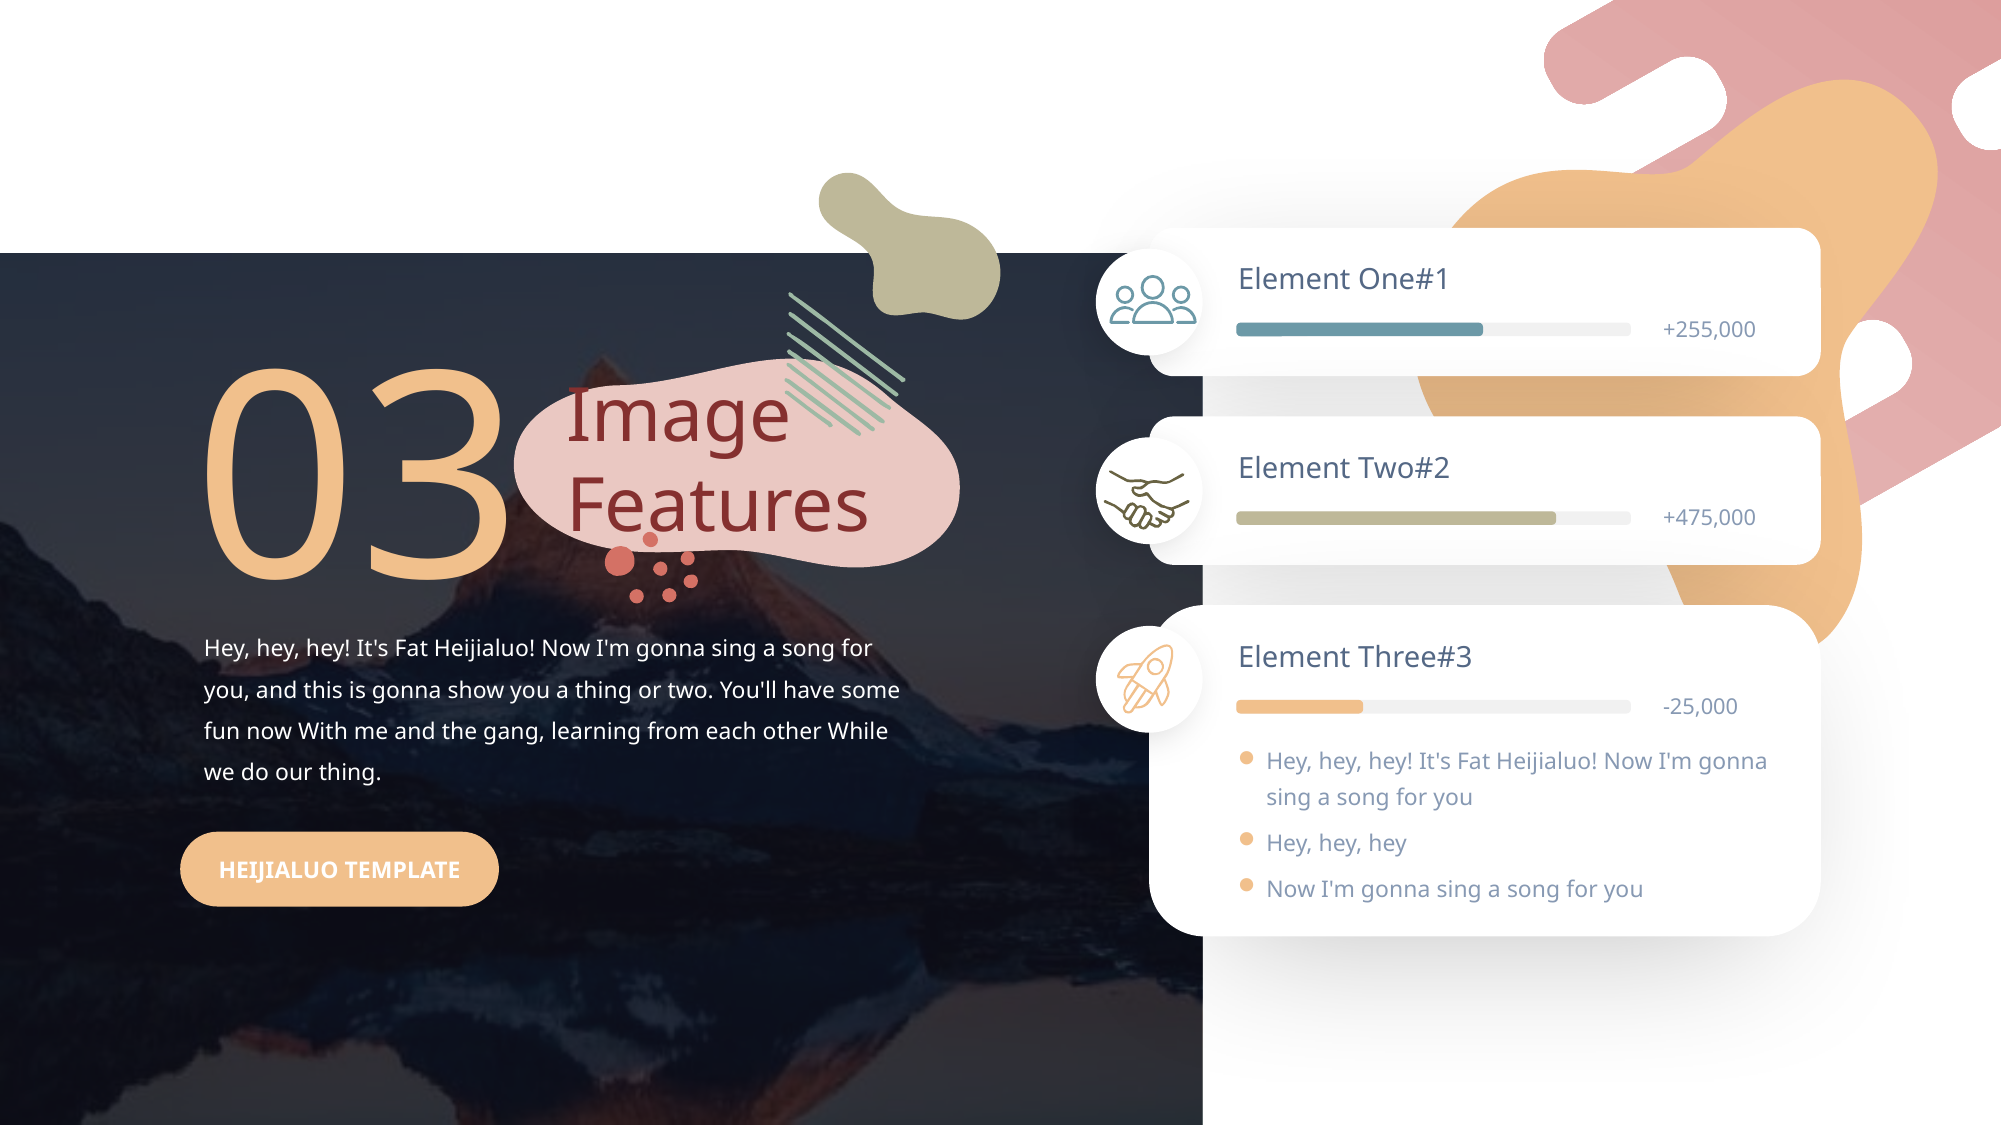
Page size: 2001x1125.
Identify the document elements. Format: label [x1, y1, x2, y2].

text_box [179, 282, 986, 647]
text_box [818, 172, 997, 253]
text_box [1149, 227, 1821, 377]
text_box [1125, 247, 1149, 253]
picture [0, 253, 1203, 1125]
text_box [1149, 605, 1821, 937]
text_box [1467, 79, 1938, 642]
text_box [1544, 0, 2000, 505]
text_box [1149, 416, 1821, 565]
